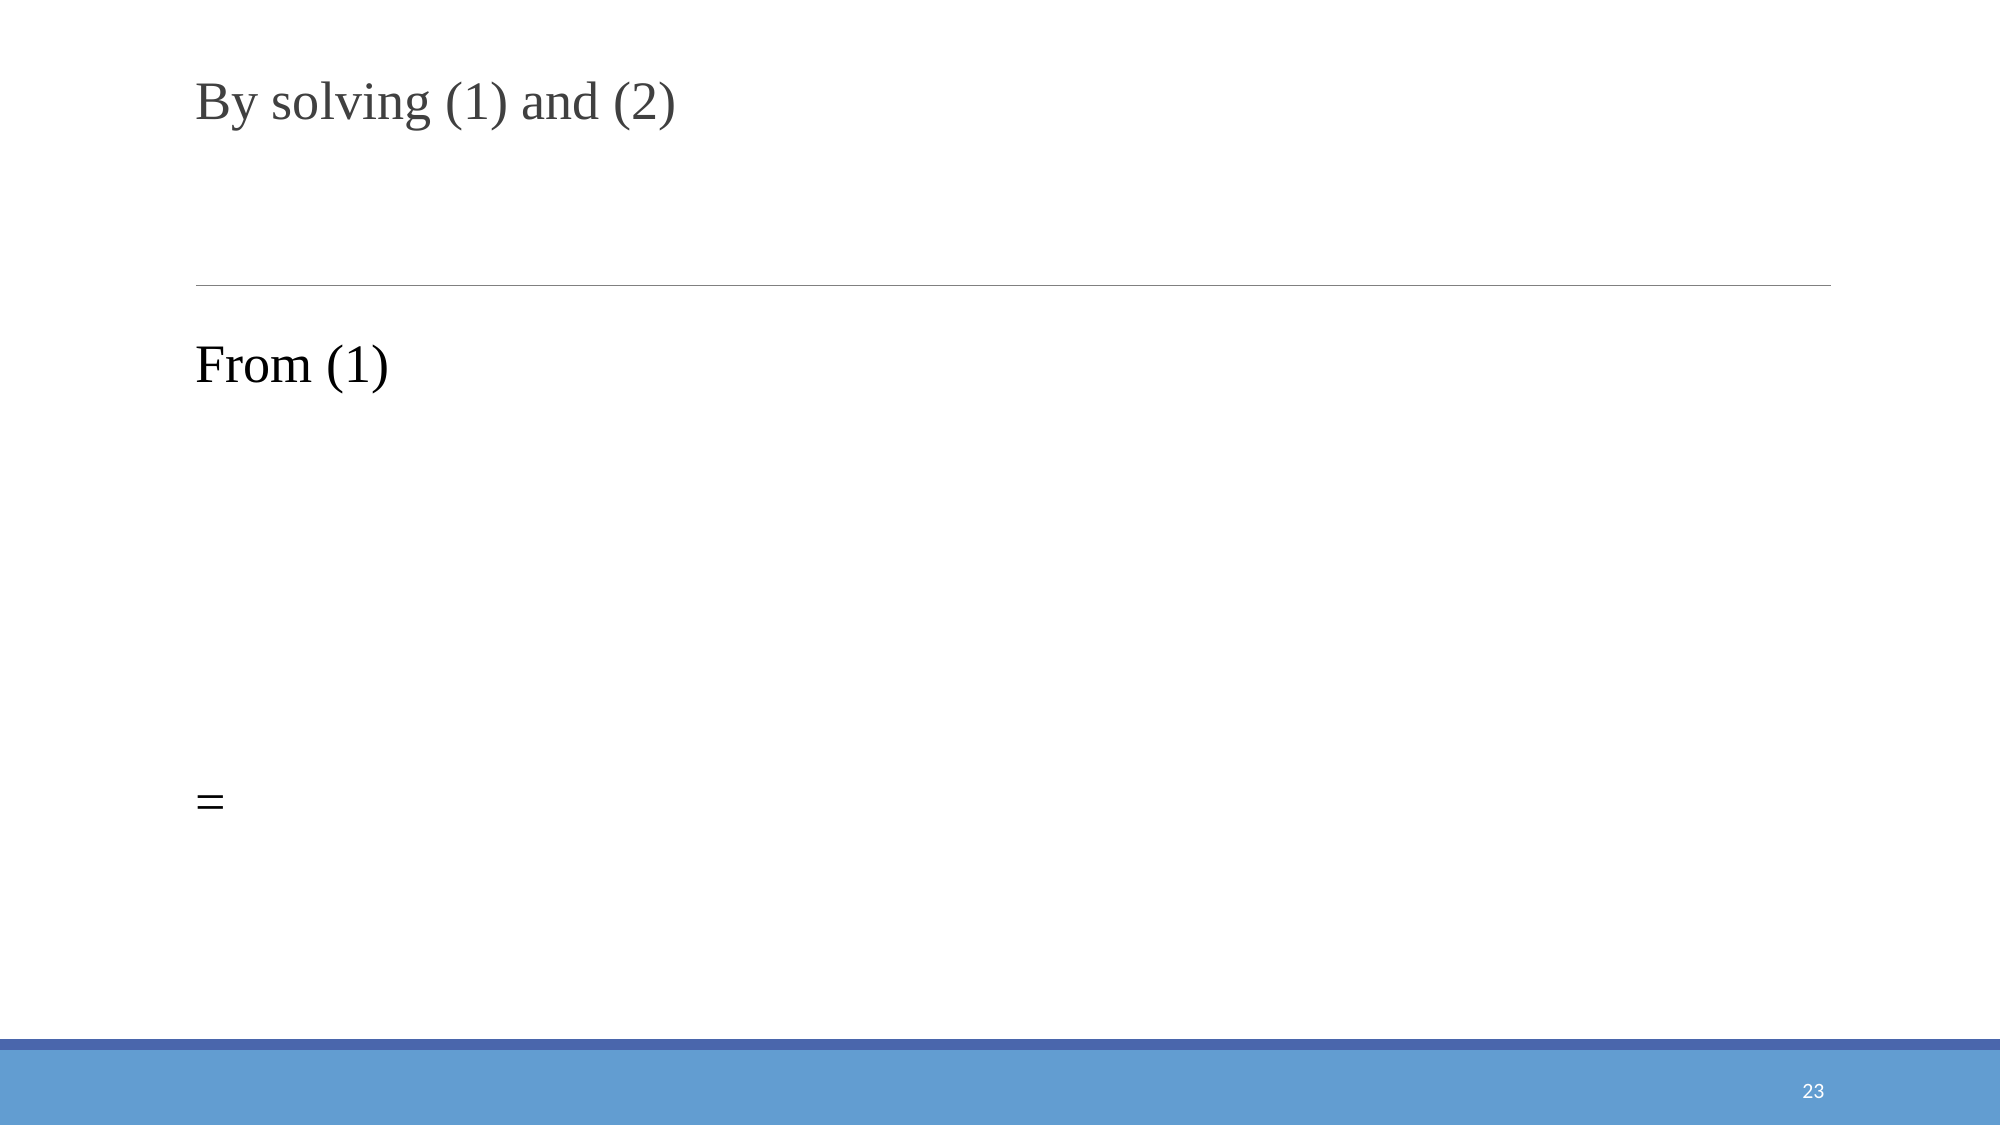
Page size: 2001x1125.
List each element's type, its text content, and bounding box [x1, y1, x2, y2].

slide_number 23 [1624, 1059, 1840, 1120]
